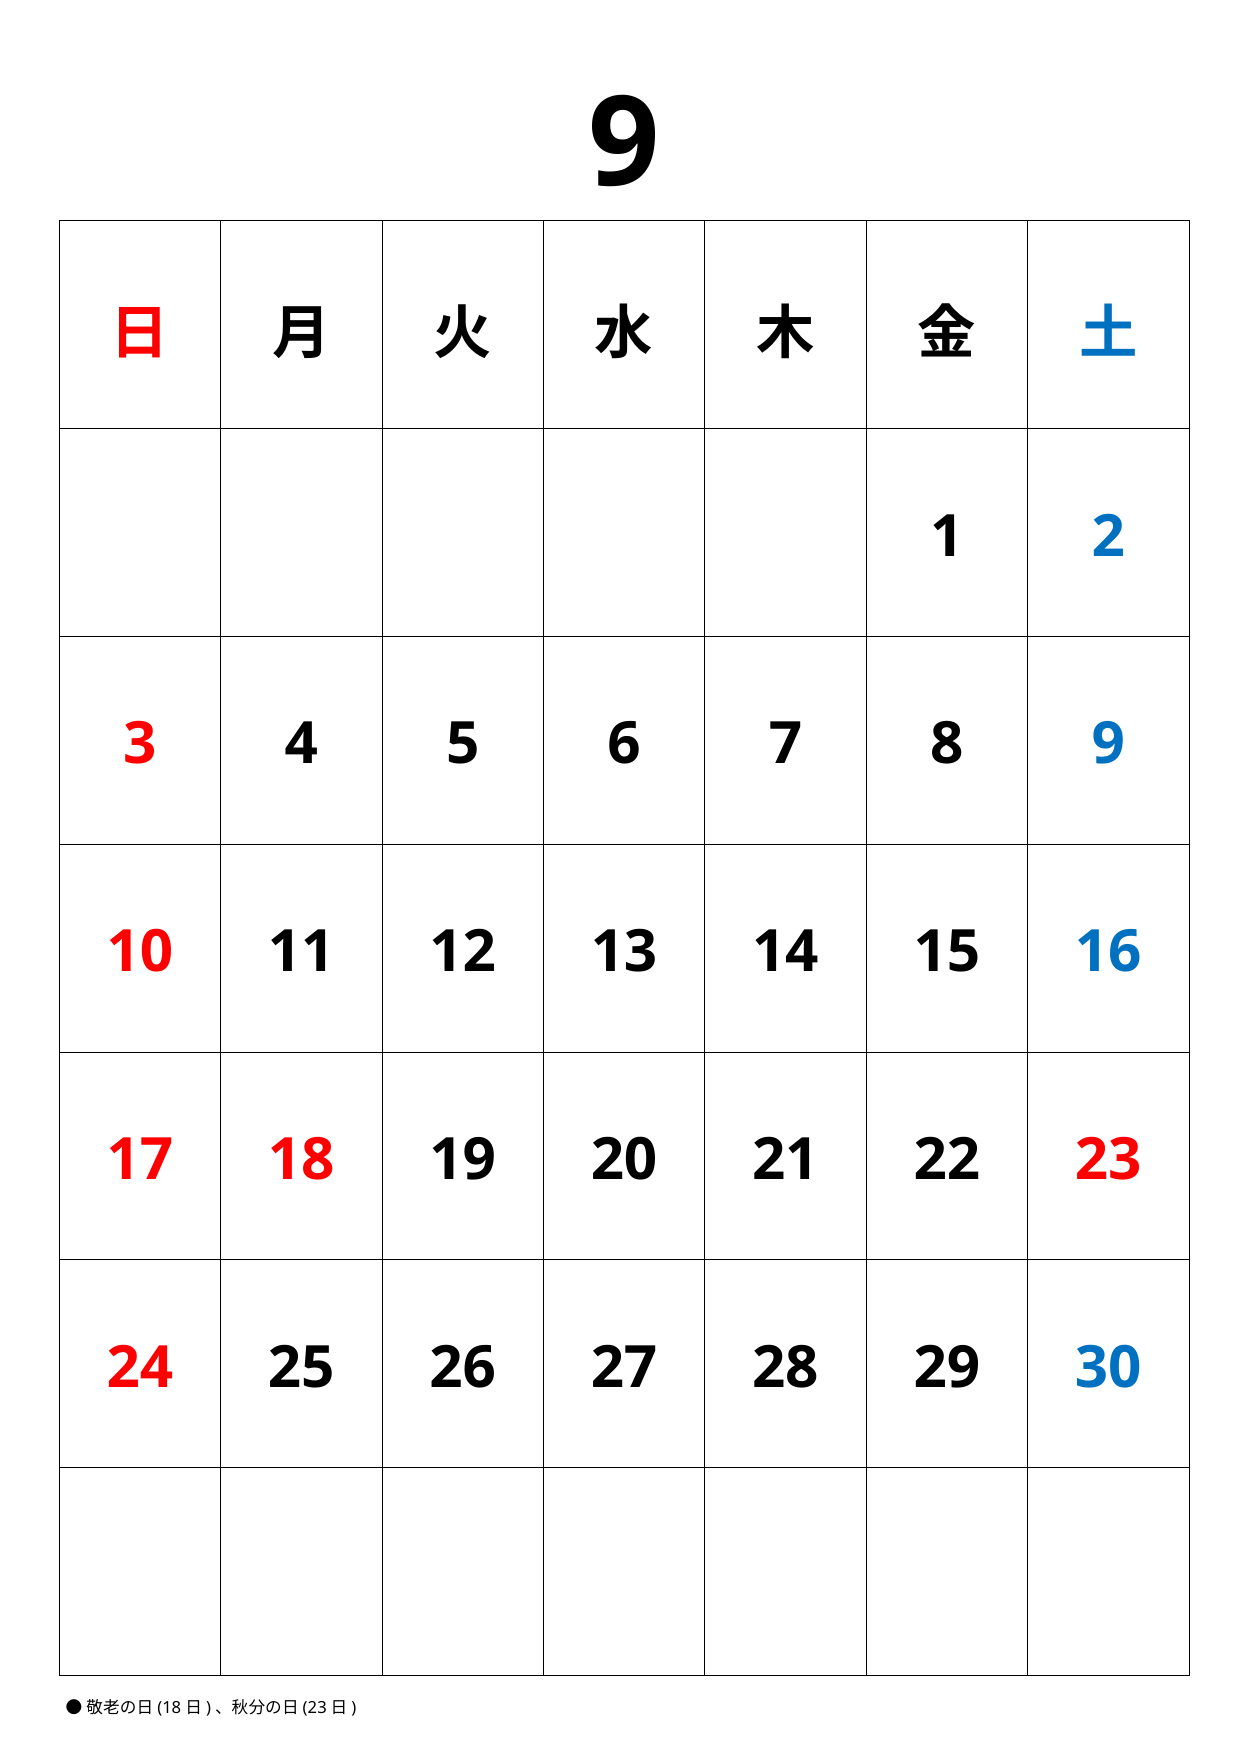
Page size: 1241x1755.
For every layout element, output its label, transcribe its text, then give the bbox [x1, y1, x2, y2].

table_cell 5 [383, 637, 543, 844]
table_cell 4 [221, 637, 382, 844]
table_cell [705, 429, 866, 636]
table_cell [221, 1468, 382, 1675]
table_cell 26 [383, 1260, 543, 1467]
table_cell 10 [60, 845, 220, 1052]
table_cell 11 [221, 845, 382, 1052]
table_cell 15 [867, 845, 1027, 1052]
table_header 日 [60, 221, 220, 428]
table_cell [60, 429, 220, 636]
table_cell 12 [383, 845, 543, 1052]
table_cell 27 [544, 1260, 704, 1467]
text_box ●敬老の日(18日)、秋分の日(23日) [50, 1689, 372, 1725]
table_cell 13 [544, 845, 704, 1052]
table_cell 18 [221, 1053, 382, 1259]
table_cell 14 [705, 845, 866, 1052]
table_cell 17 [60, 1053, 220, 1259]
table_cell 16 [1028, 845, 1189, 1052]
table_header 土 [1028, 221, 1189, 428]
table_cell 23 [1028, 1053, 1189, 1259]
table_cell 25 [221, 1260, 382, 1467]
table_cell 7 [705, 637, 866, 844]
table_cell 28 [705, 1260, 866, 1467]
table_cell 9 [1028, 637, 1189, 844]
table_cell 3 [60, 637, 220, 844]
table_cell [60, 1468, 220, 1675]
table_cell 19 [383, 1053, 543, 1259]
table_header 水 [544, 221, 704, 428]
table_cell 20 [544, 1053, 704, 1259]
text_box 9 [573, 53, 675, 219]
table_cell [383, 1468, 543, 1675]
table_cell [867, 1468, 1027, 1675]
table_header 木 [705, 221, 866, 428]
table_header 火 [383, 221, 543, 428]
table_header 金 [867, 221, 1027, 428]
table_cell [1028, 1468, 1189, 1675]
table_cell 30 [1028, 1260, 1189, 1467]
table_header 月 [221, 221, 382, 428]
table_cell [383, 429, 543, 636]
table_cell [544, 1468, 704, 1675]
table_cell 2 [1028, 429, 1189, 636]
table_cell 6 [544, 637, 704, 844]
table_cell 29 [867, 1260, 1027, 1467]
table_cell [221, 429, 382, 636]
table_cell [544, 429, 704, 636]
table_cell 24 [60, 1260, 220, 1467]
table_cell 8 [867, 637, 1027, 844]
table_cell 22 [867, 1053, 1027, 1259]
table_cell 1 [867, 429, 1027, 636]
table_cell [705, 1468, 866, 1675]
table_cell 21 [705, 1053, 866, 1259]
